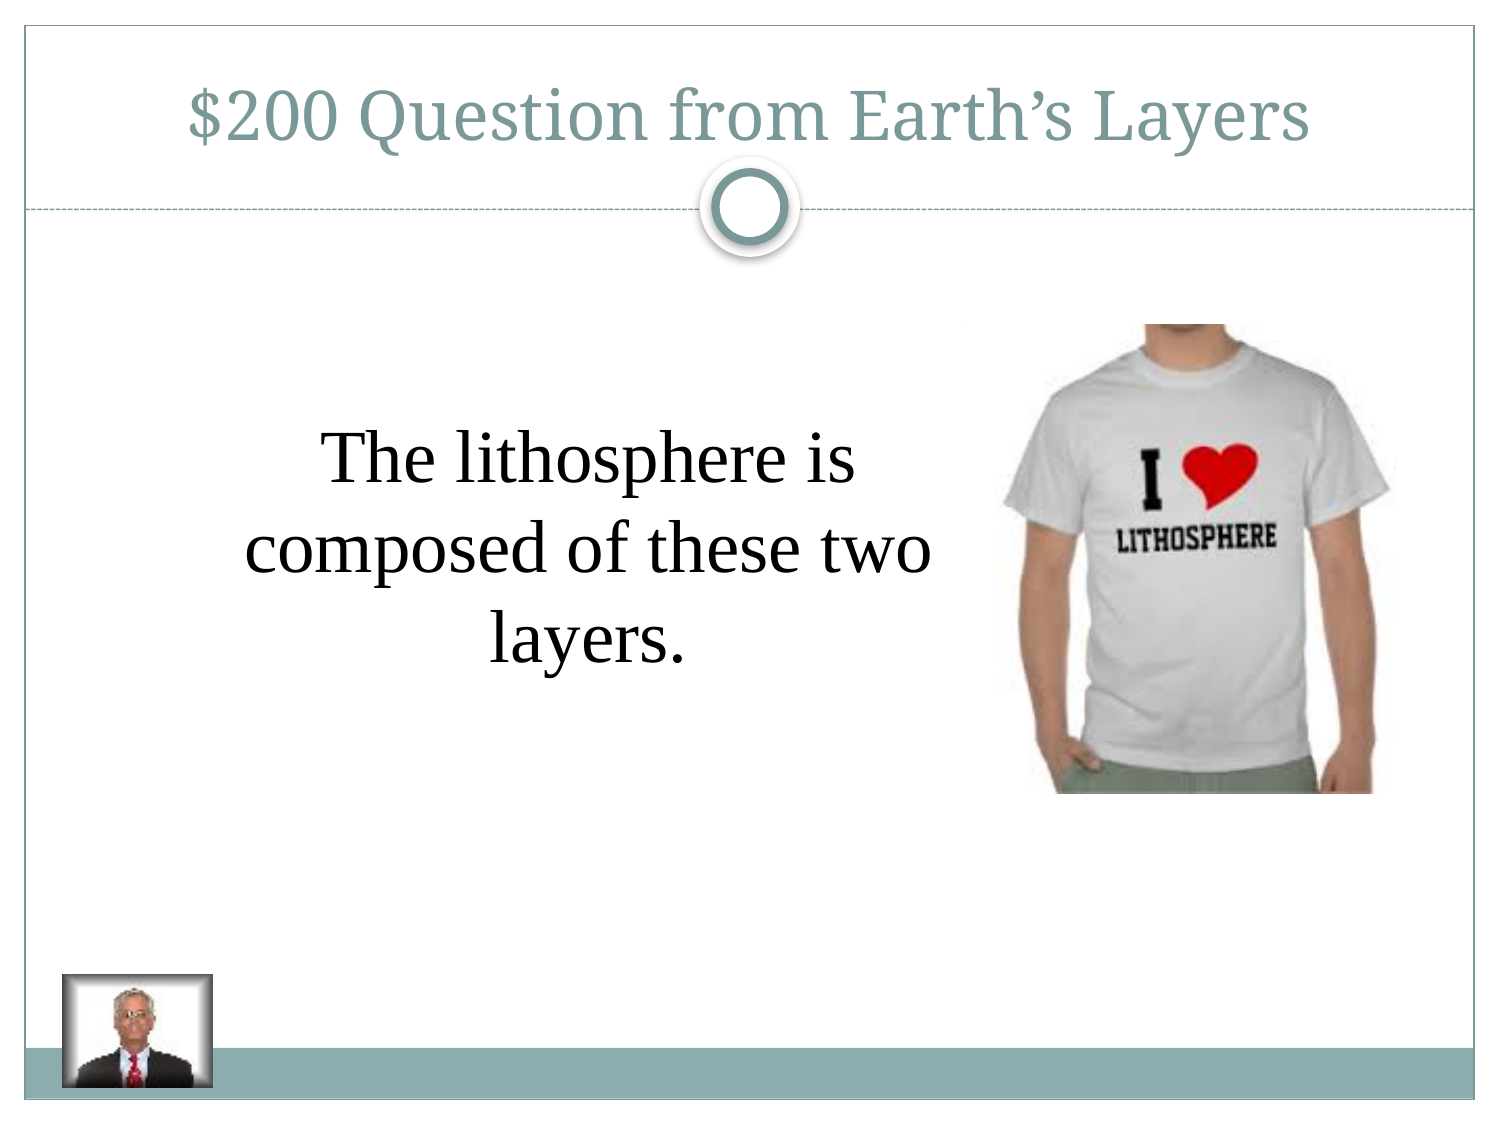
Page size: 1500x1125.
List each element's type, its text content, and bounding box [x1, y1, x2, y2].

title $200 Question from Earth’s Layers [49, 37, 1450, 162]
text_box The lithosphere is composed of these two layers. [174, 399, 955, 685]
picture [62, 974, 213, 1088]
picture [962, 324, 1432, 794]
